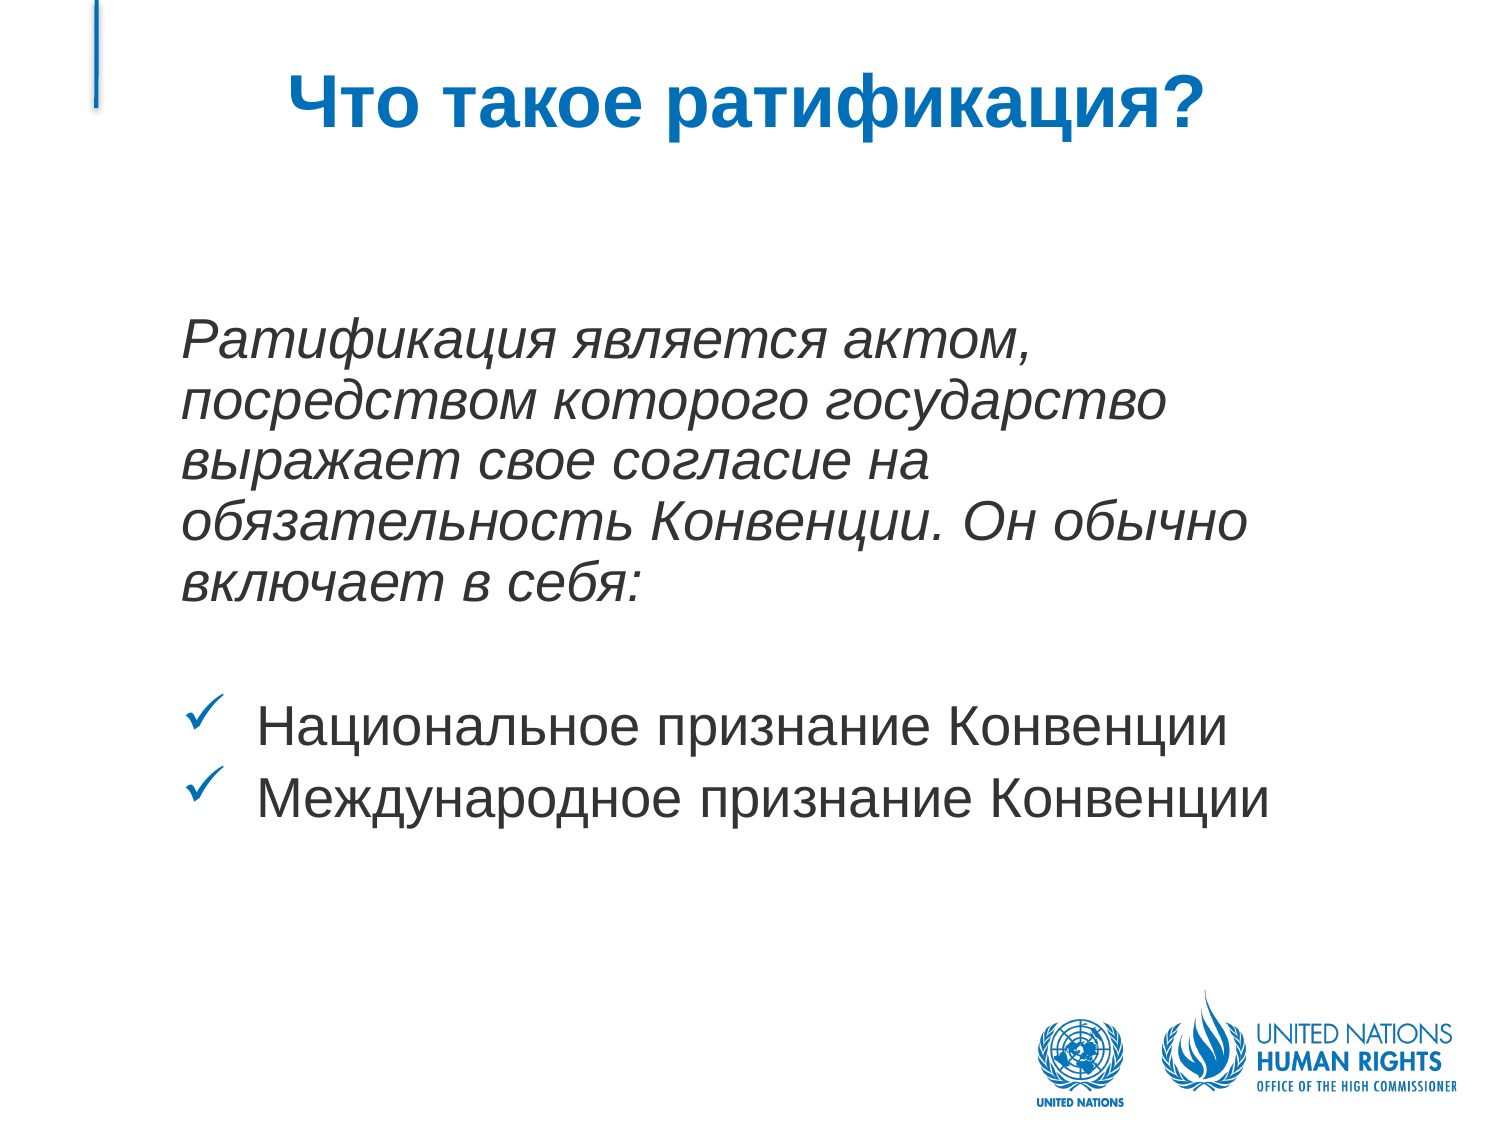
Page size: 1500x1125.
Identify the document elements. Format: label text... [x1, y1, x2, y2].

picture [1037, 990, 1457, 1107]
text_box Ратификация является актом, посредством которого государство выражает свое согласие на обязательность Конвенции. Он обычно включает в себя: Национальное признание Конвенции Международное признание Конвенции [166, 223, 1325, 869]
title Что такое ратификация? [58, 45, 1437, 224]
